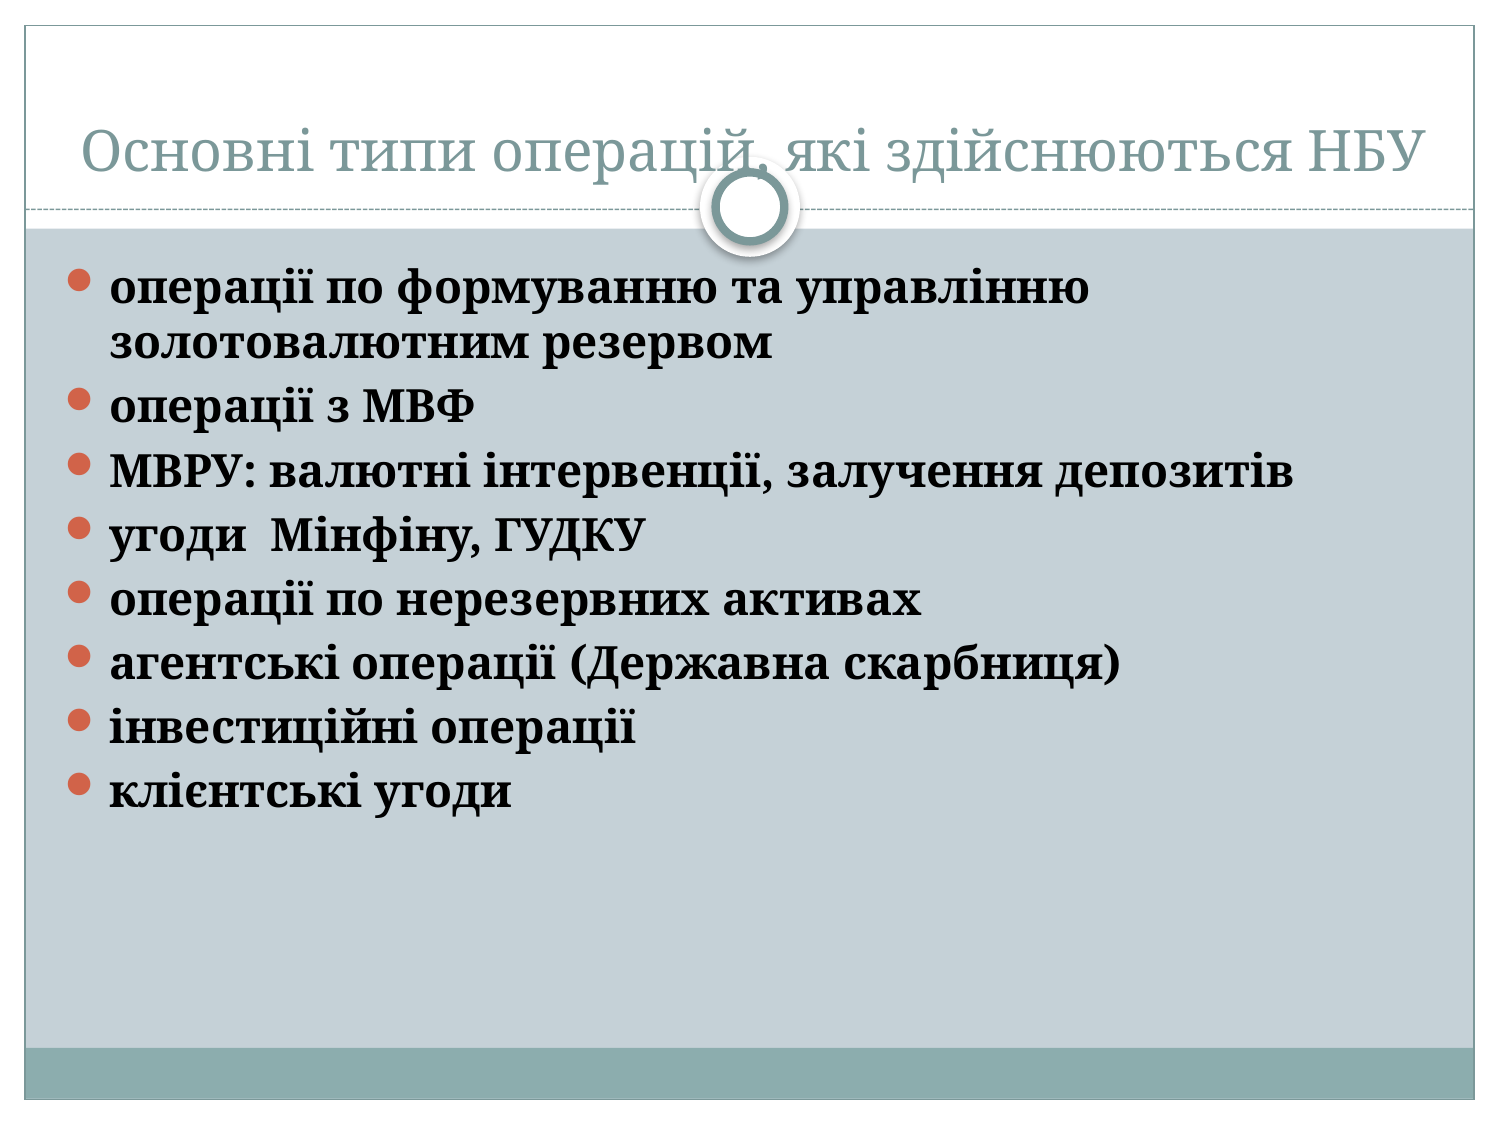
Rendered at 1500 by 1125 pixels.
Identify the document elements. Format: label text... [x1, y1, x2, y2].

title Основні типи операцій, які здійснюються НБУ [52, 66, 1454, 192]
list операції по формуванню та управлінню золотовалютним резервом операції з МВФ МВРУ: валютні інтервенції, залучення депозитів угоди Мінфіну, ГУДКУ операції по нерезервних активах агентські операції (Державна скарбниця) інвестиційні операції клієнтські угоди [49, 250, 1445, 1001]
